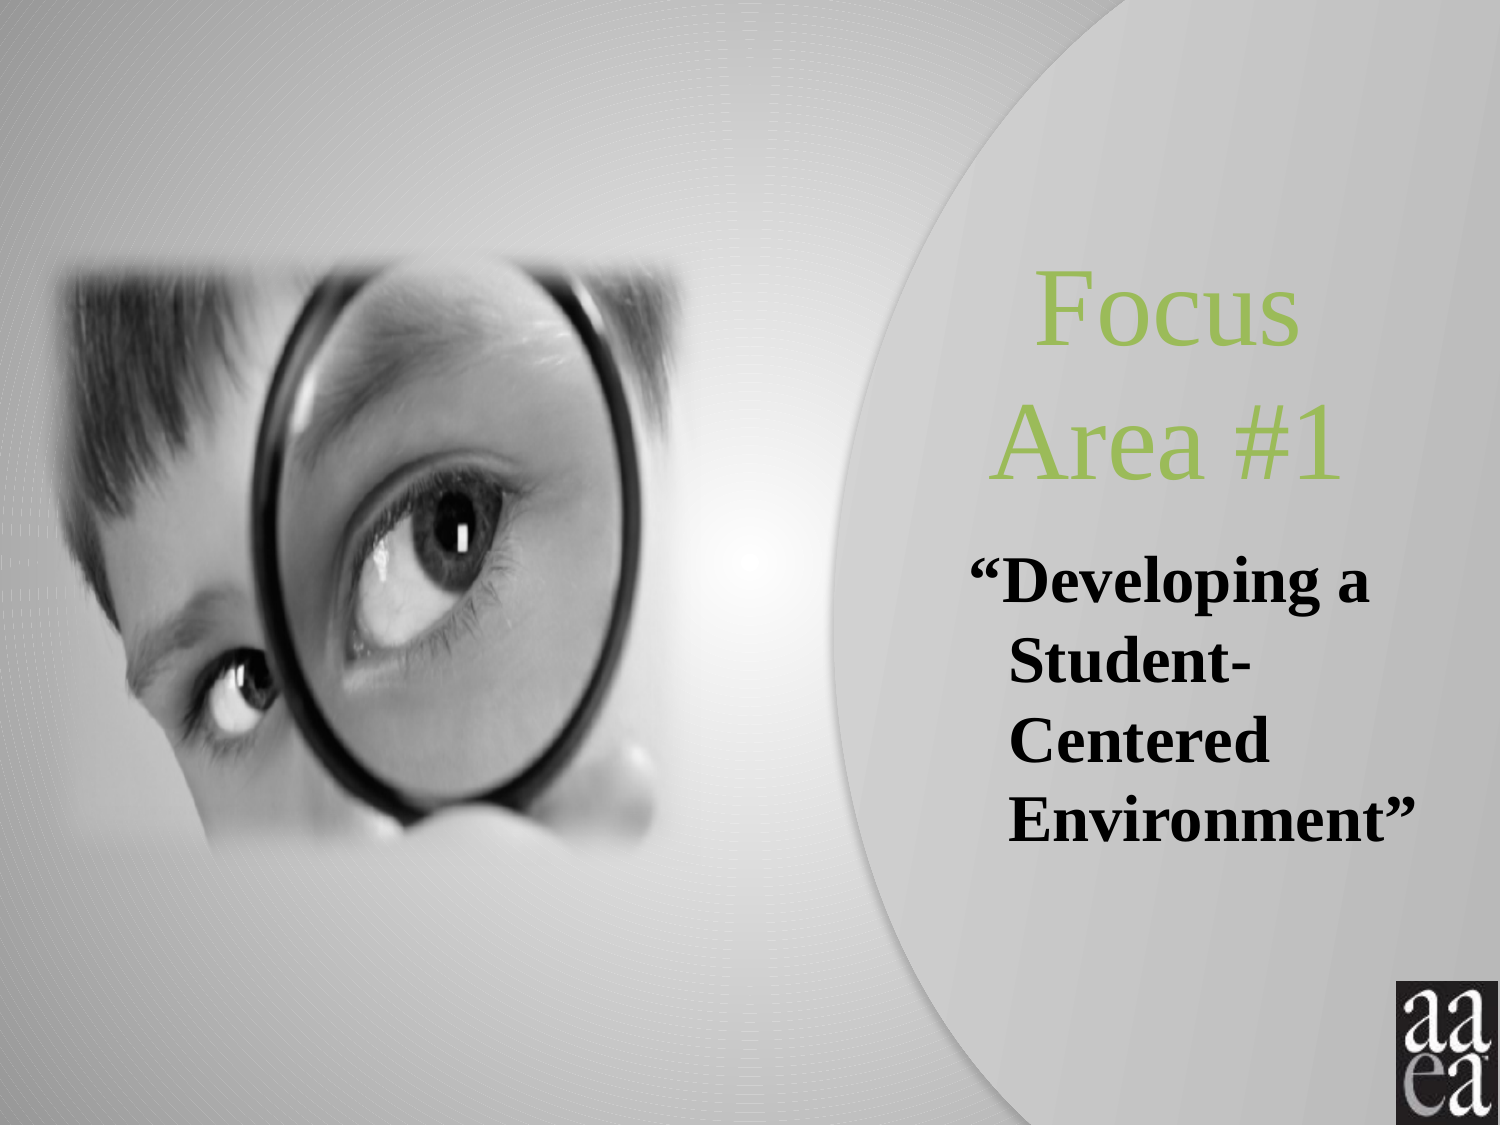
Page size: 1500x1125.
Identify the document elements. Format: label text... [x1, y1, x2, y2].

picture [36, 246, 701, 866]
text_box Focus Area #1 [968, 217, 1368, 532]
list “Developing a Student-Centered Environment” [936, 520, 1458, 924]
picture [1396, 981, 1498, 1125]
